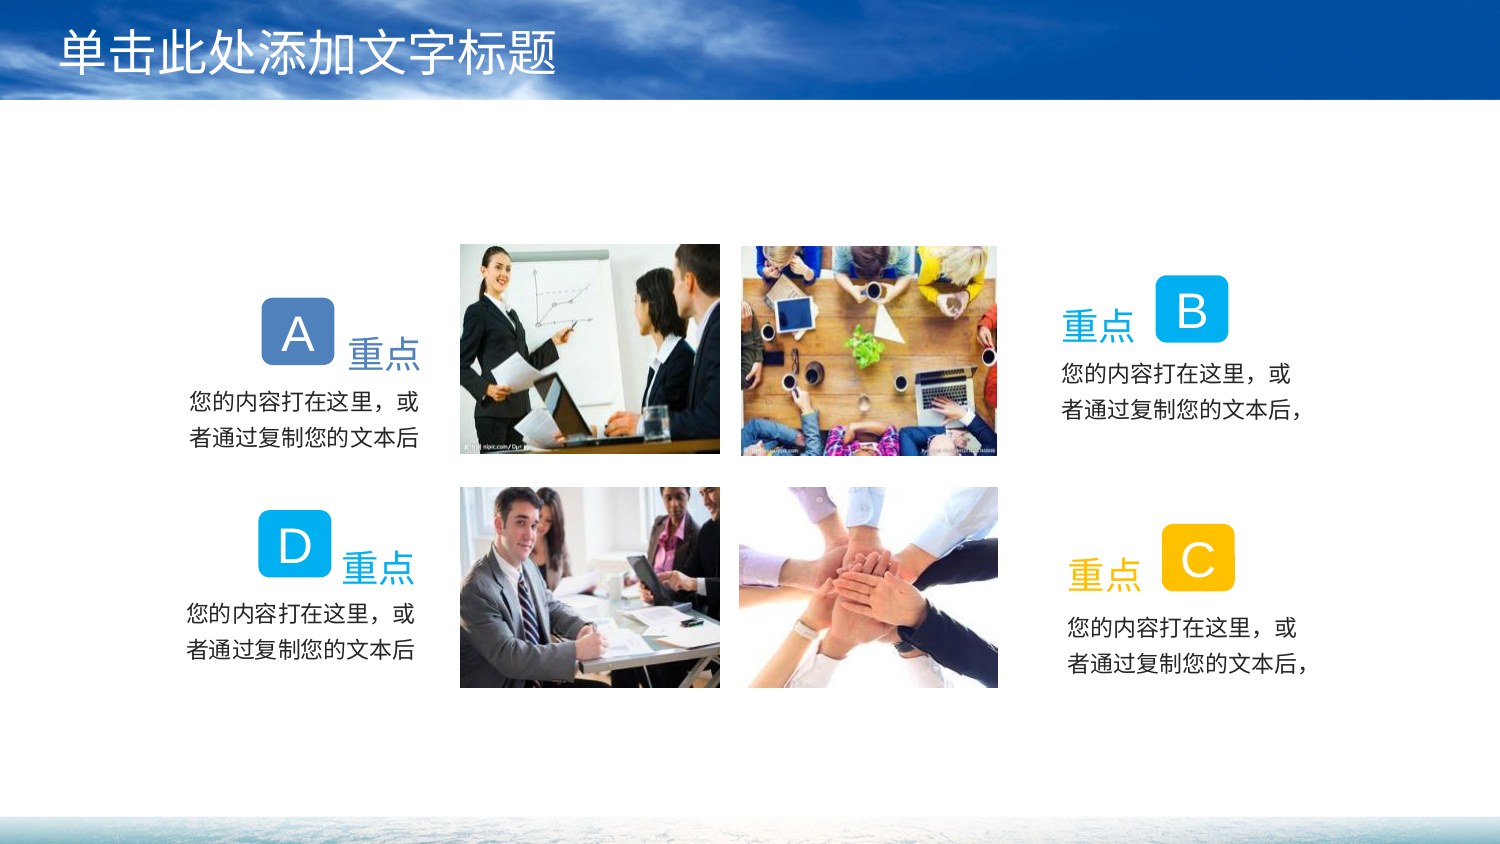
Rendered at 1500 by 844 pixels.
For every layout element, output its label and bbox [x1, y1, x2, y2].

picture [459, 486, 720, 689]
picture [741, 246, 997, 456]
text_box [1046, 274, 1328, 683]
picture [0, 0, 1500, 99]
picture [459, 244, 720, 454]
text_box [156, 297, 438, 669]
picture [739, 486, 998, 689]
picture [0, 817, 1500, 844]
